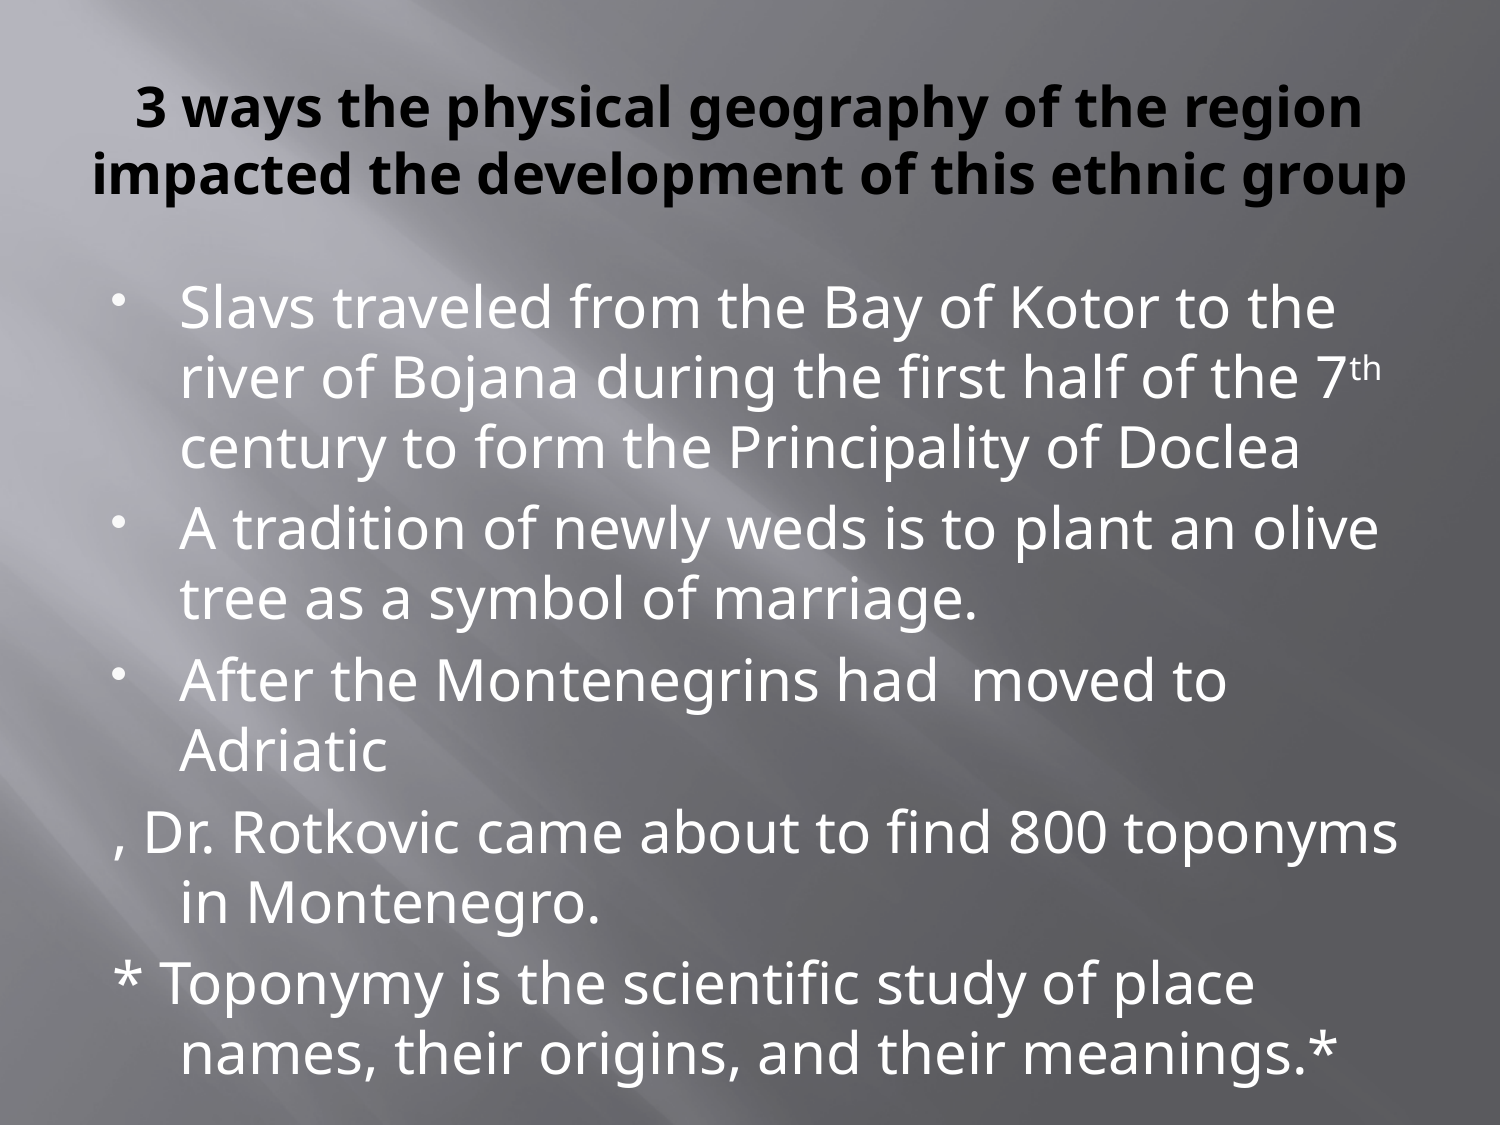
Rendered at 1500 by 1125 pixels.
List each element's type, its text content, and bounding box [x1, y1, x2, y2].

list Slavs traveled from the Bay of Kotor to the river of Bojana during the first half of the 7th century to form the Principality of Doclea A tradition of newly weds is to plant an olive tree as a symbol of marriage. After the Montenegrins had moved to Adriatic , Dr. Rotkovic came about to find 800 toponyms in Montenegro. * Toponymy is the scientific study of place names, their origins, and their meanings.* [75, 262, 1425, 1035]
title 3 ways the physical geography of the region impacted the development of this ethnic group [75, 45, 1425, 233]
